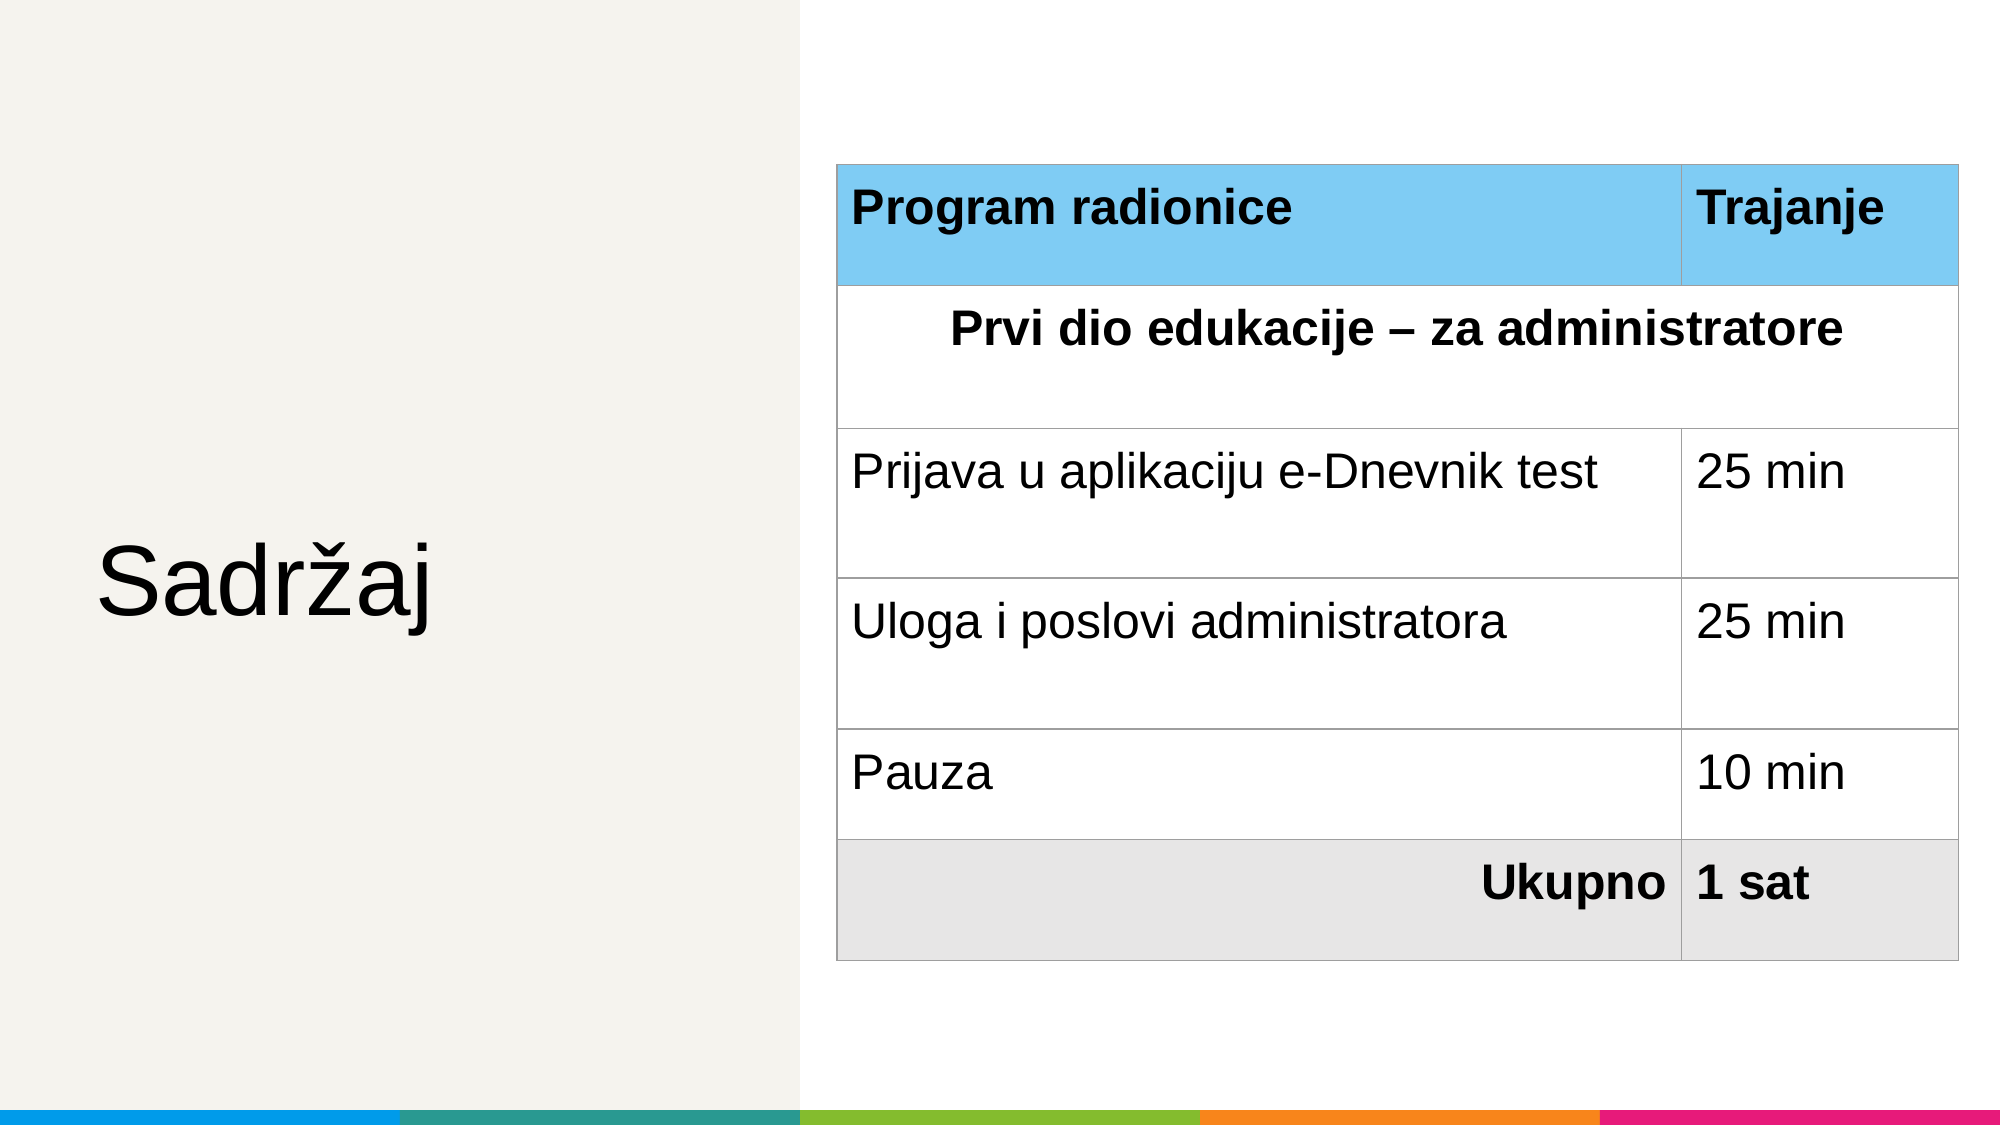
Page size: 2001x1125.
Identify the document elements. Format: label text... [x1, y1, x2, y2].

table_cell Uloga i poslovi administratora [838, 579, 1681, 728]
table_cell Ukupno [838, 840, 1681, 960]
title Sadržaj [79, 480, 725, 645]
table_cell Prvi dio edukacije – za administratore [838, 286, 1958, 428]
table_cell 25 min [1682, 429, 1958, 577]
table_cell Pauza [838, 730, 1681, 839]
table_cell 1 sat [1682, 840, 1958, 960]
table_cell 25 min [1682, 579, 1958, 728]
table_cell Prijava u aplikaciju e-Dnevnik test [838, 429, 1681, 577]
table_header Program radionice [838, 165, 1681, 285]
table_header Trajanje [1682, 165, 1958, 285]
table_cell 10 min [1682, 730, 1958, 839]
